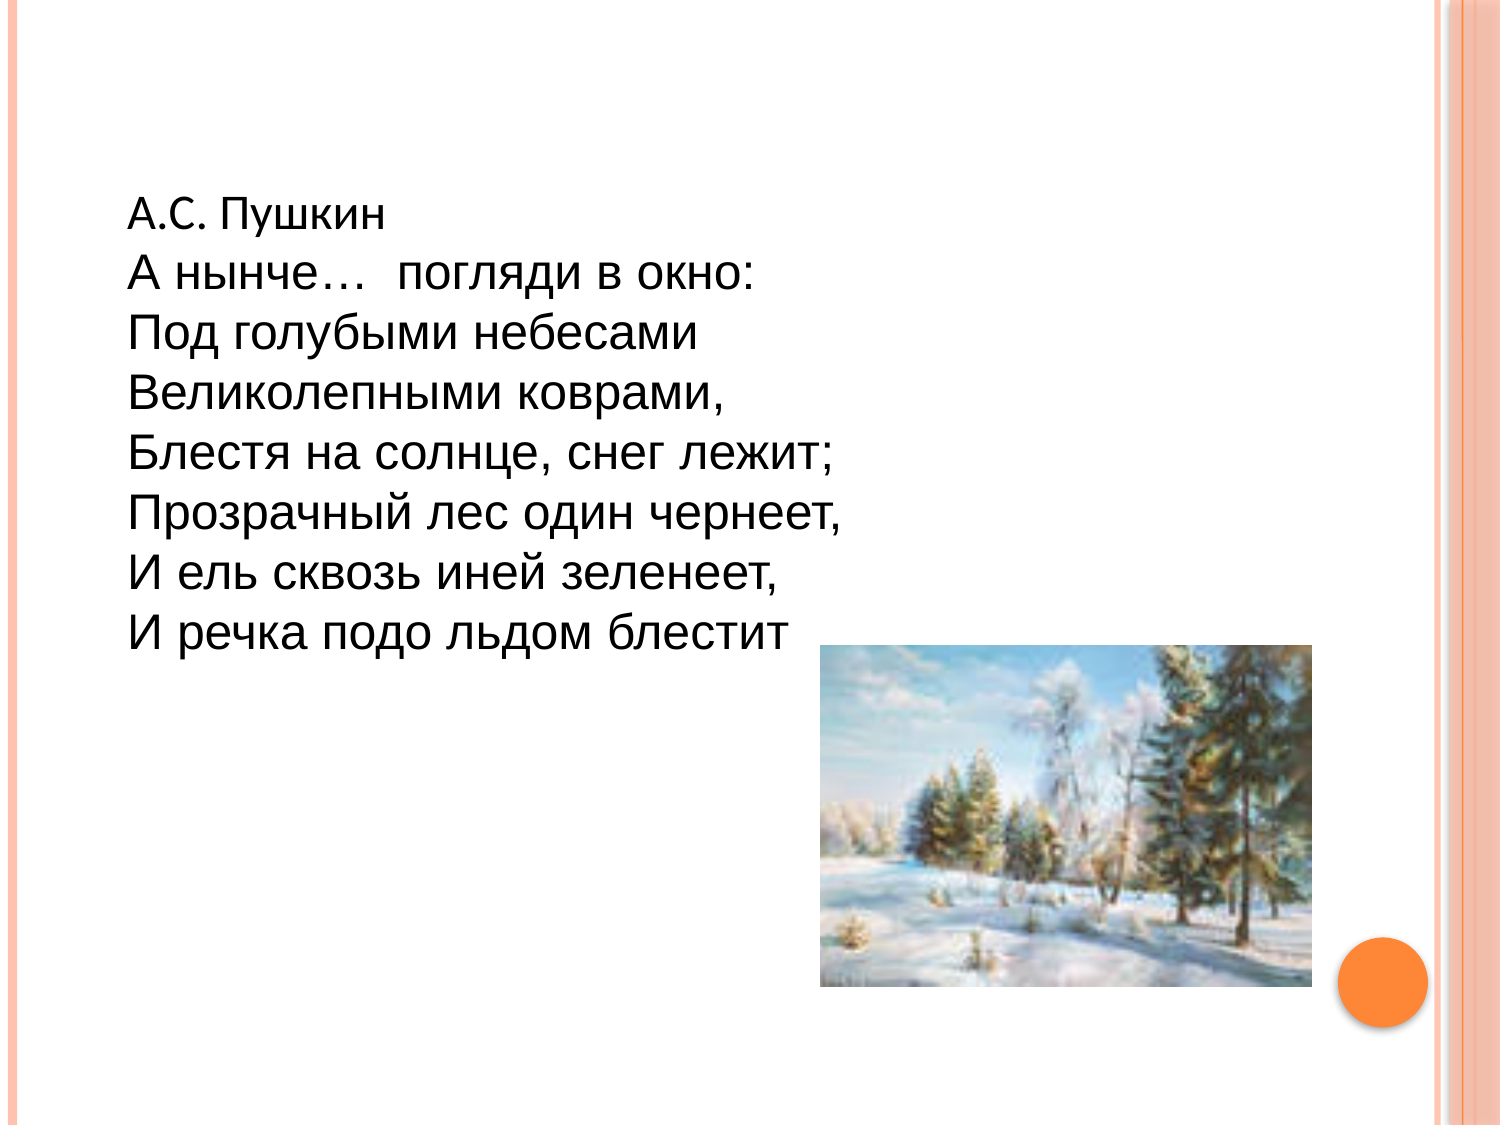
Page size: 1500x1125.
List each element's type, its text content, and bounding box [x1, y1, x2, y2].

picture [820, 645, 1313, 987]
text_box А.С. Пушкин А нынче… погляди в окно: Под голубыми небесами Великолепными коврами, Блестя на солнце, снег лежит; Прозрачный лес один чернеет, И ель сквозь иней зеленеет, И речка подо льдом блестит [112, 172, 1270, 668]
